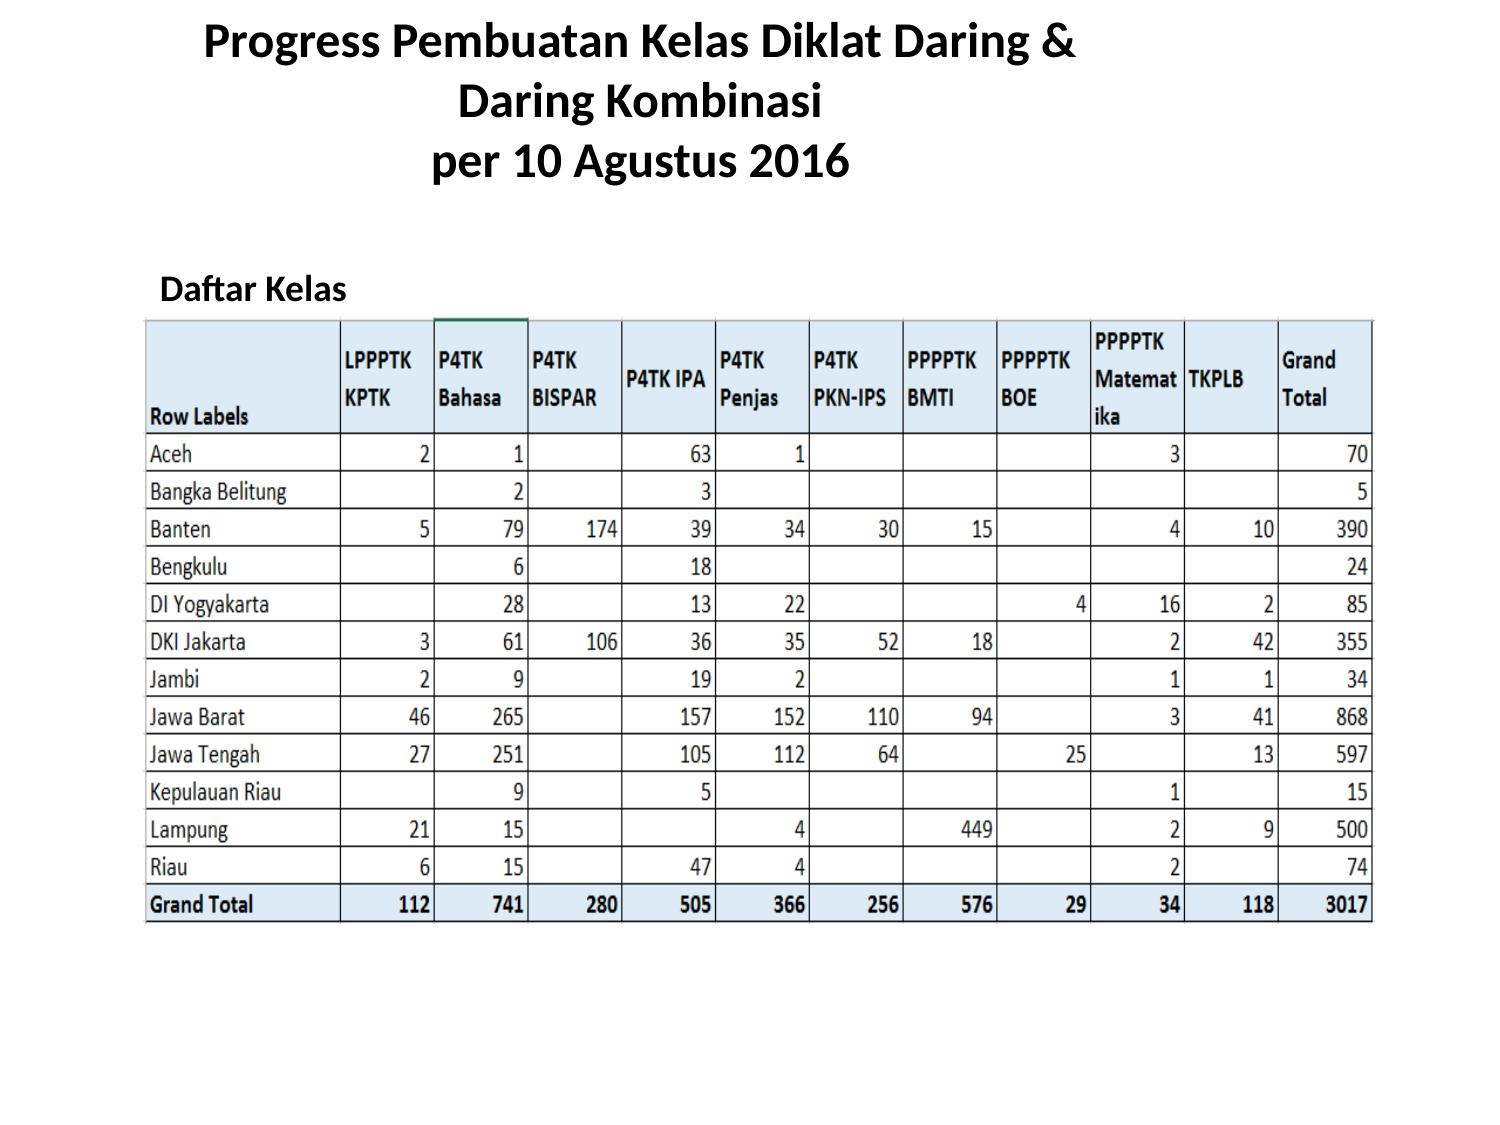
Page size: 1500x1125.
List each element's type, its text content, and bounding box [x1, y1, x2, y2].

title Progress Pembuatan Kelas Diklat Daring & Daring Kombinasi per 10 Agustus 2016 [134, 33, 1147, 222]
text_box Daftar Kelas [144, 256, 362, 315]
picture [143, 317, 1376, 924]
